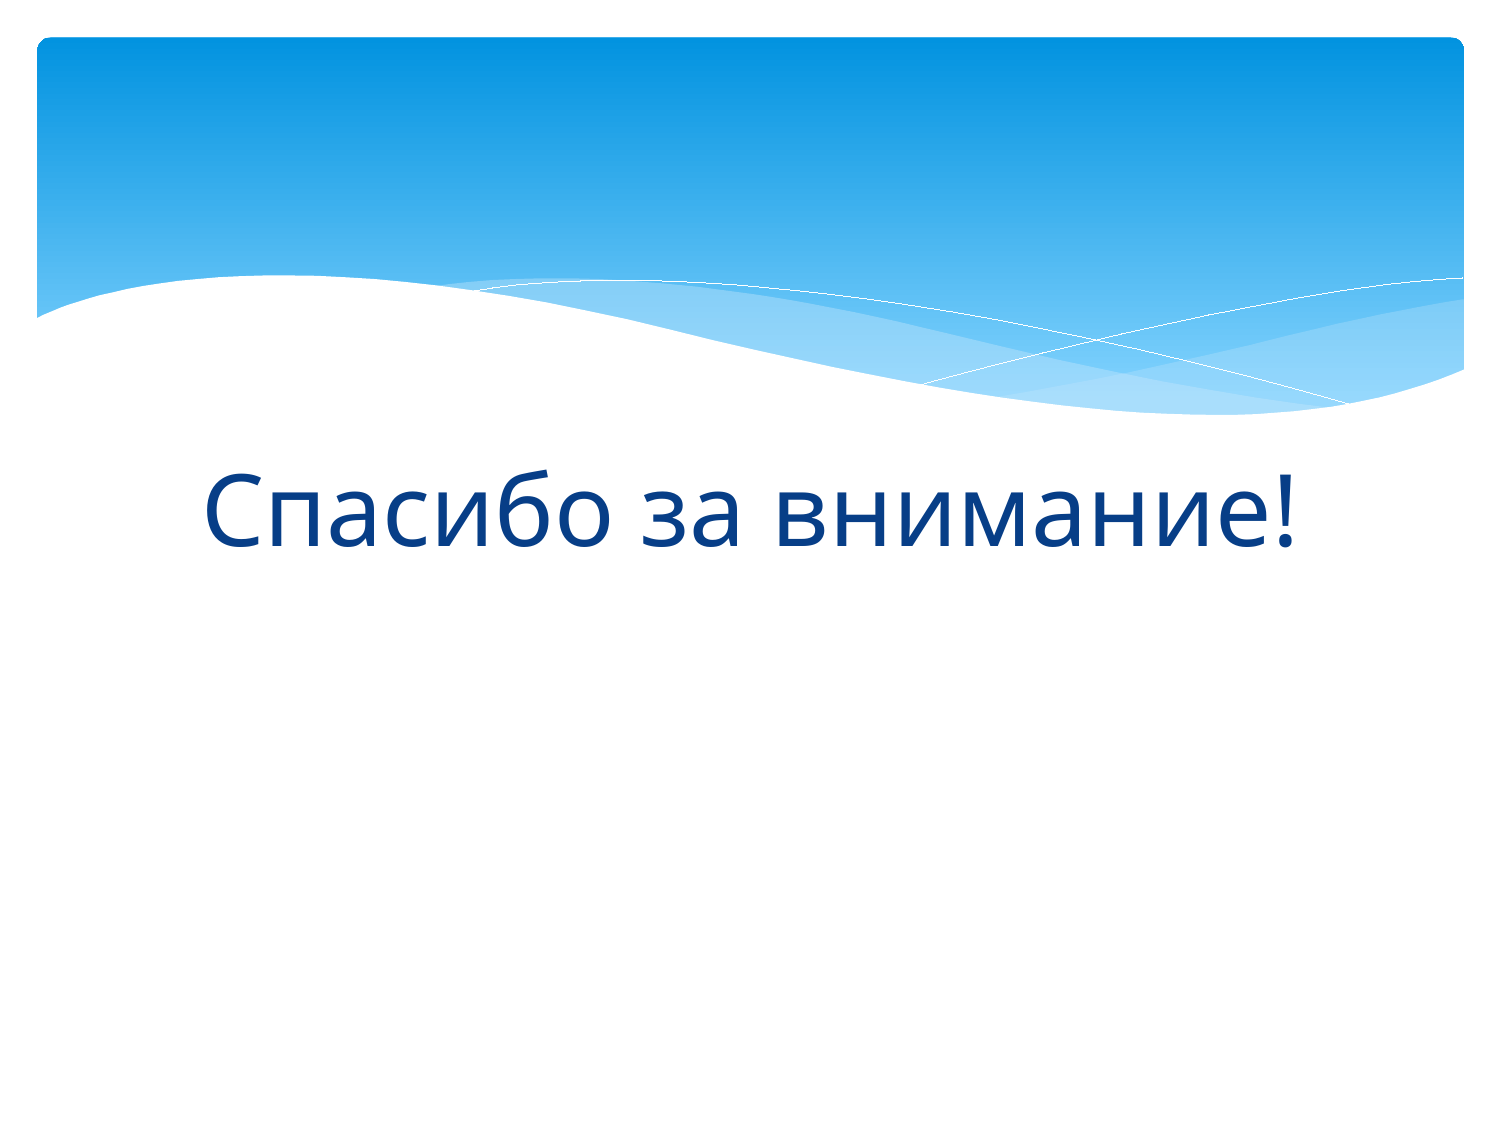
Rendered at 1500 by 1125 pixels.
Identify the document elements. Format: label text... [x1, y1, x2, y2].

list Спасибо за внимание! [143, 438, 1359, 1005]
